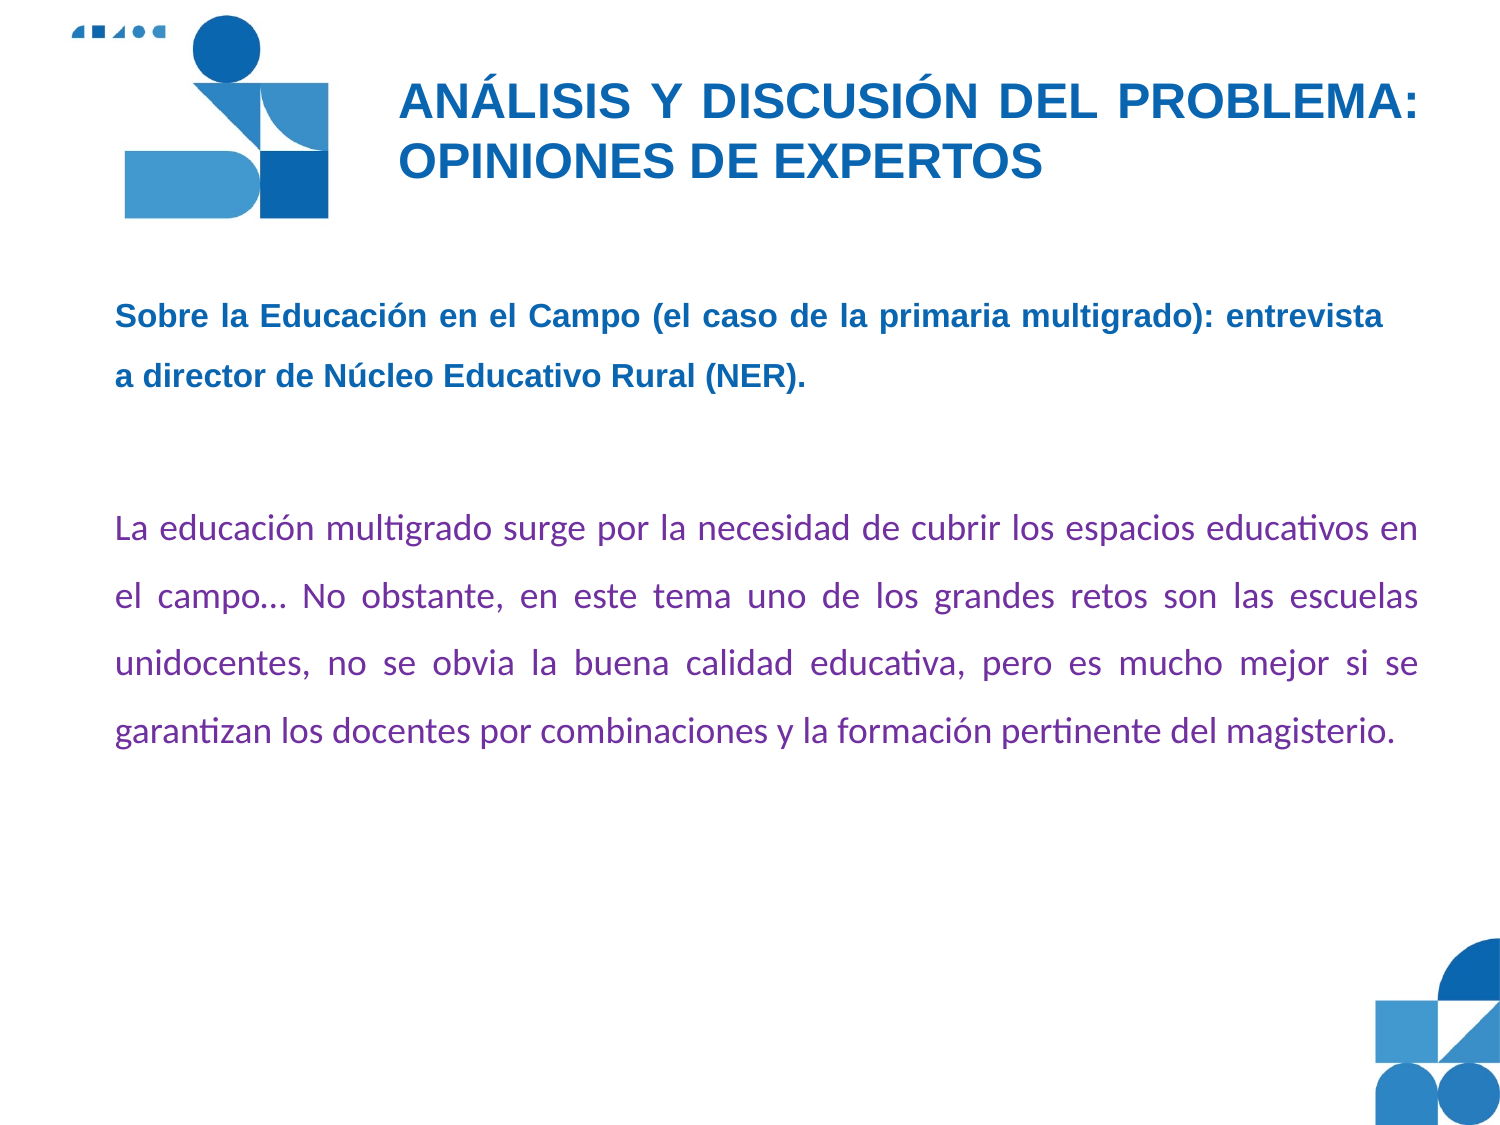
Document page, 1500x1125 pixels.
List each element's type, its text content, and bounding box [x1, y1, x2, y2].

text_box La educación multigrado surge por la necesidad de cubrir los espacios educativos en el campo… No obstante, en este tema uno de los grandes retos son las escuelas unidocentes, no se obvia la buena calidad educativa, pero es mucho mejor si se garantizan los docentes por combinaciones y la formación pertinente del magisterio. [100, 473, 1436, 758]
list Sobre la Educación en el Campo (el caso de la primaria multigrado): entrevista a director de Núcleo Educativo Rural (NER). [100, 267, 1400, 438]
picture [0, 0, 1500, 1125]
title ANÁLISIS Y DISCUSIÓN DEL PROBLEMA: OPINIONES DE EXPERTOS [383, 61, 1436, 232]
